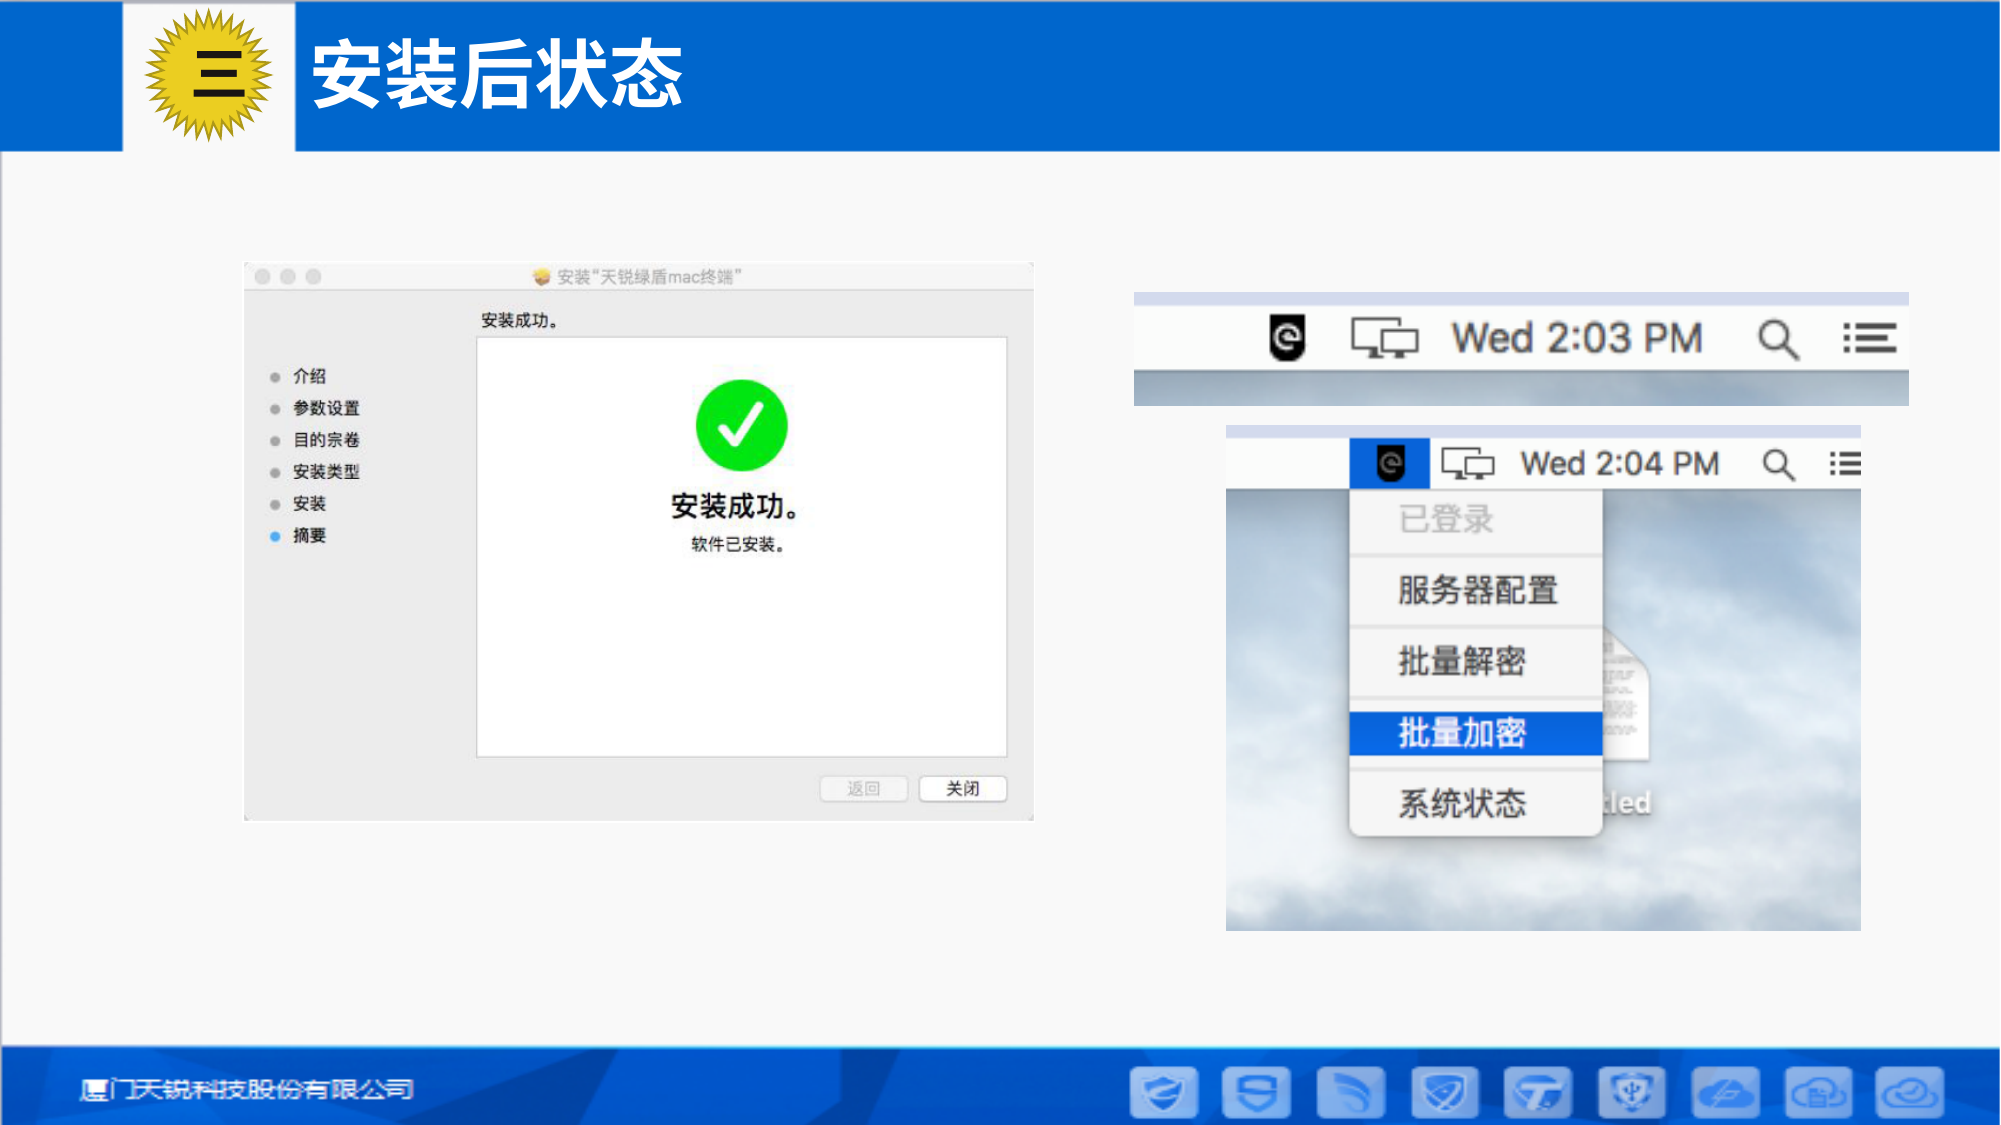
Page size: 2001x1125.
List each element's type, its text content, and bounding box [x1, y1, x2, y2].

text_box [147, 11, 270, 139]
picture [0, 0, 2000, 1125]
title 安装后状态 [295, 7, 1823, 148]
